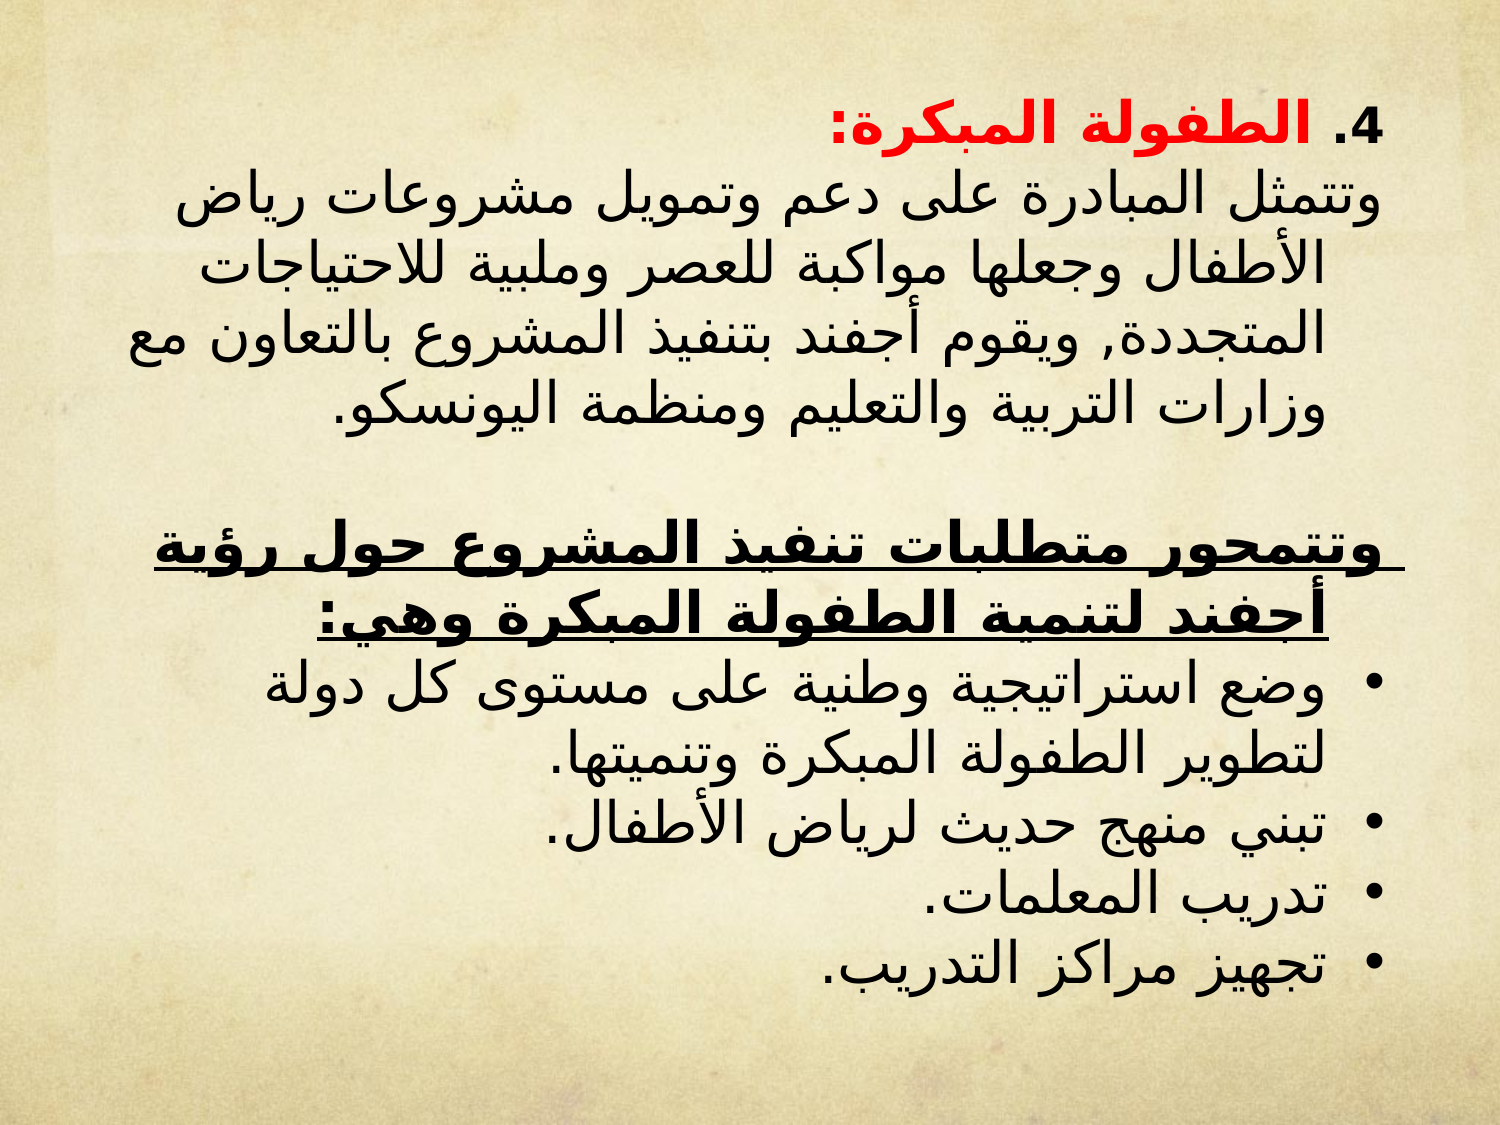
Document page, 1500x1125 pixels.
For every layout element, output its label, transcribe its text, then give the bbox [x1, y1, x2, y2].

picture [0, 0, 1500, 1125]
text_box 4. الطفولة المبكرة: وتتمثل المبادرة على دعم وتمويل مشروعات رياض الأطفال وجعلها مواكبة للعصر وملبية للاحتياجات المتجددة, ويقوم أجفند بتنفيذ المشروع بالتعاون مع وزارات التربية والتعليم ومنظمة اليونسكو. وتتمحور متطلبات تنفيذ المشروع حول رؤية أجفند لتنمية الطفولة المبكرة وهي: وضع استراتيجية وطنية على مستوى كل دولة لتطوير الطفولة المبكرة وتنميتها. تبني منهج حديث لرياض الأطفال. تدريب المعلمات. تجهيز مراكز التدريب. [100, 78, 1400, 1003]
